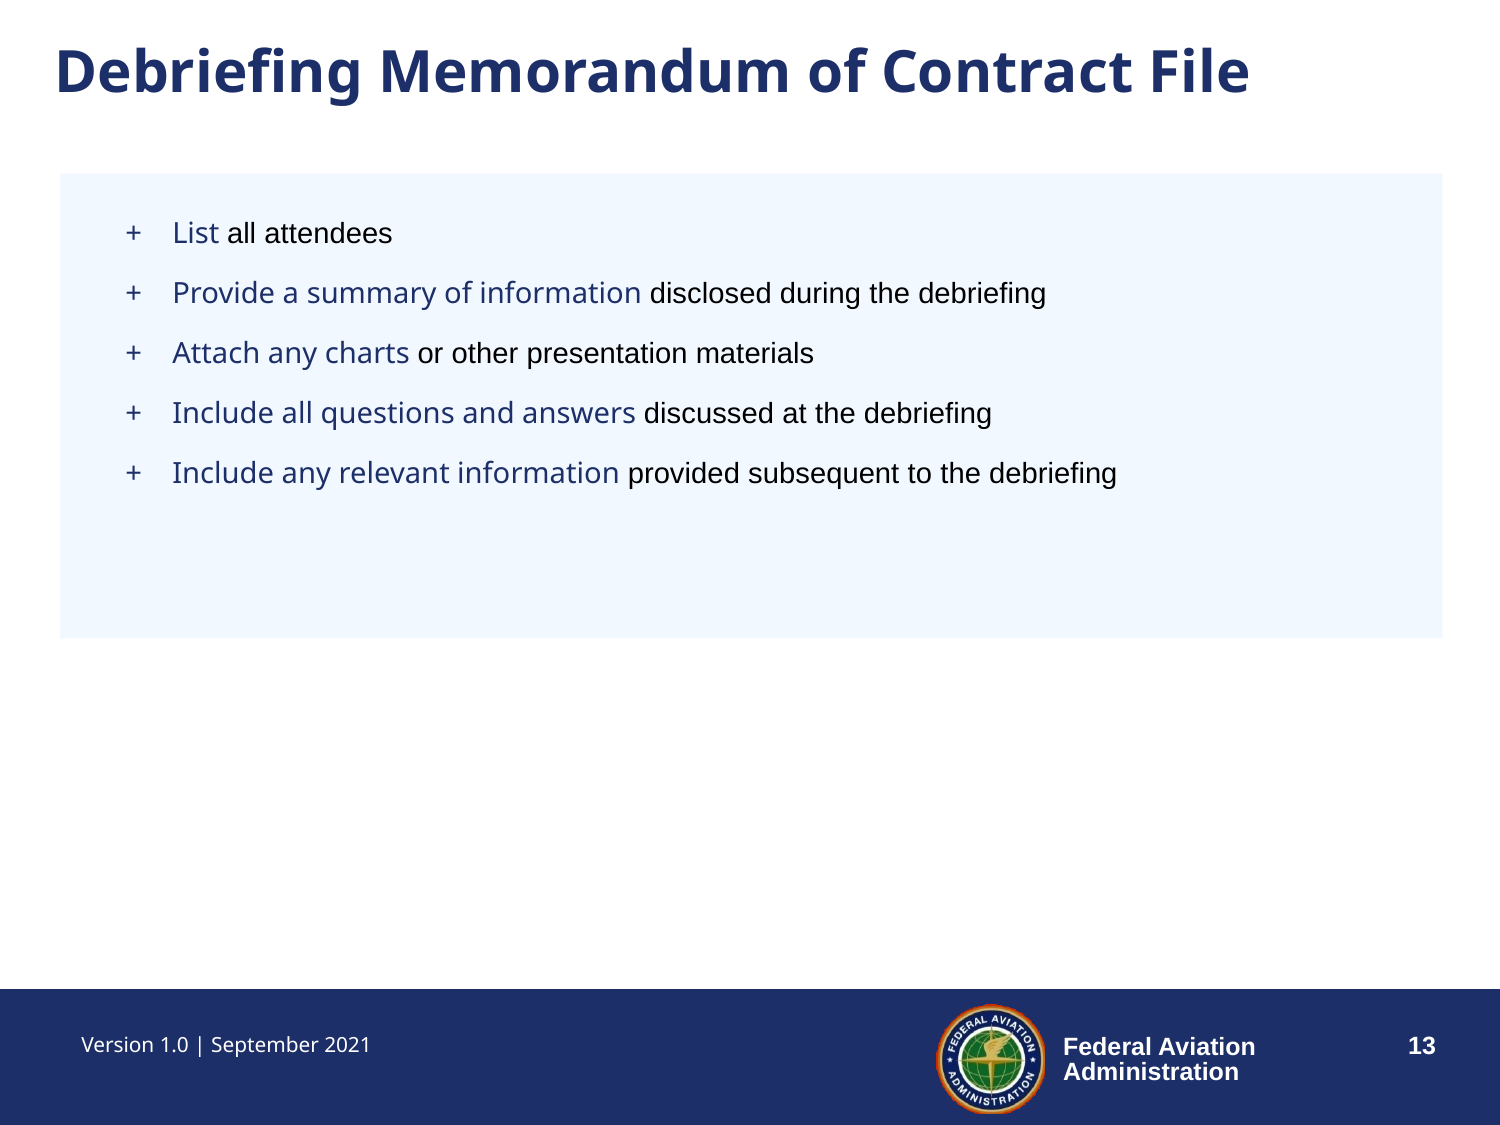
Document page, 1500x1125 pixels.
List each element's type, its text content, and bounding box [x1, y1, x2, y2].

text_box List all attendees Provide a summary of information disclosed during the debriefing Attach any charts or other presentation materials Include all questions and answers discussed at the debriefing Include any relevant information provided subsequent to the debriefing [110, 206, 1403, 497]
picture [936, 1004, 1045, 1114]
text_box [60, 173, 1443, 639]
text_box Version 1.0 | September 2021 [66, 1023, 387, 1064]
text_box Debriefing Memorandum of Contract File [39, 23, 1412, 116]
